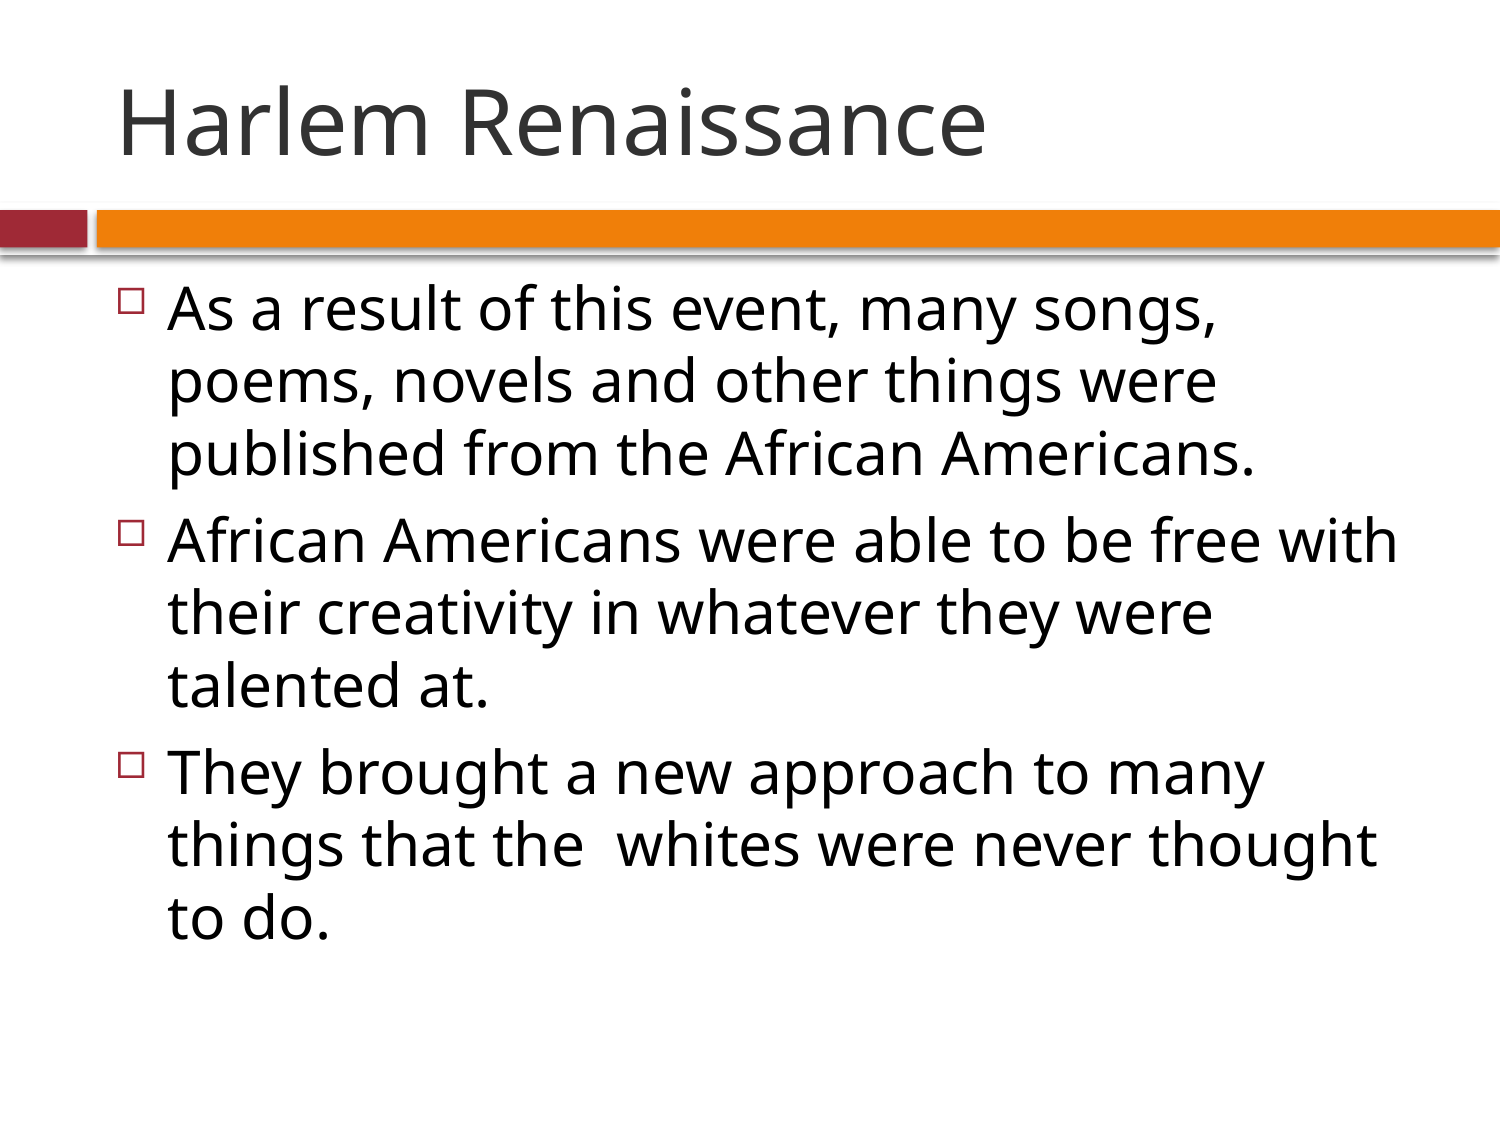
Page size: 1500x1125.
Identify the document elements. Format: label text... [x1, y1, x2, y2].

list As a result of this event, many songs, poems, novels and other things were published from the African Americans. African Americans were able to be free with their creativity in whatever they were talented at. They brought a new approach to many things that the whites were never thought to do. [100, 262, 1438, 1000]
title Harlem Renaissance [100, 37, 1438, 200]
